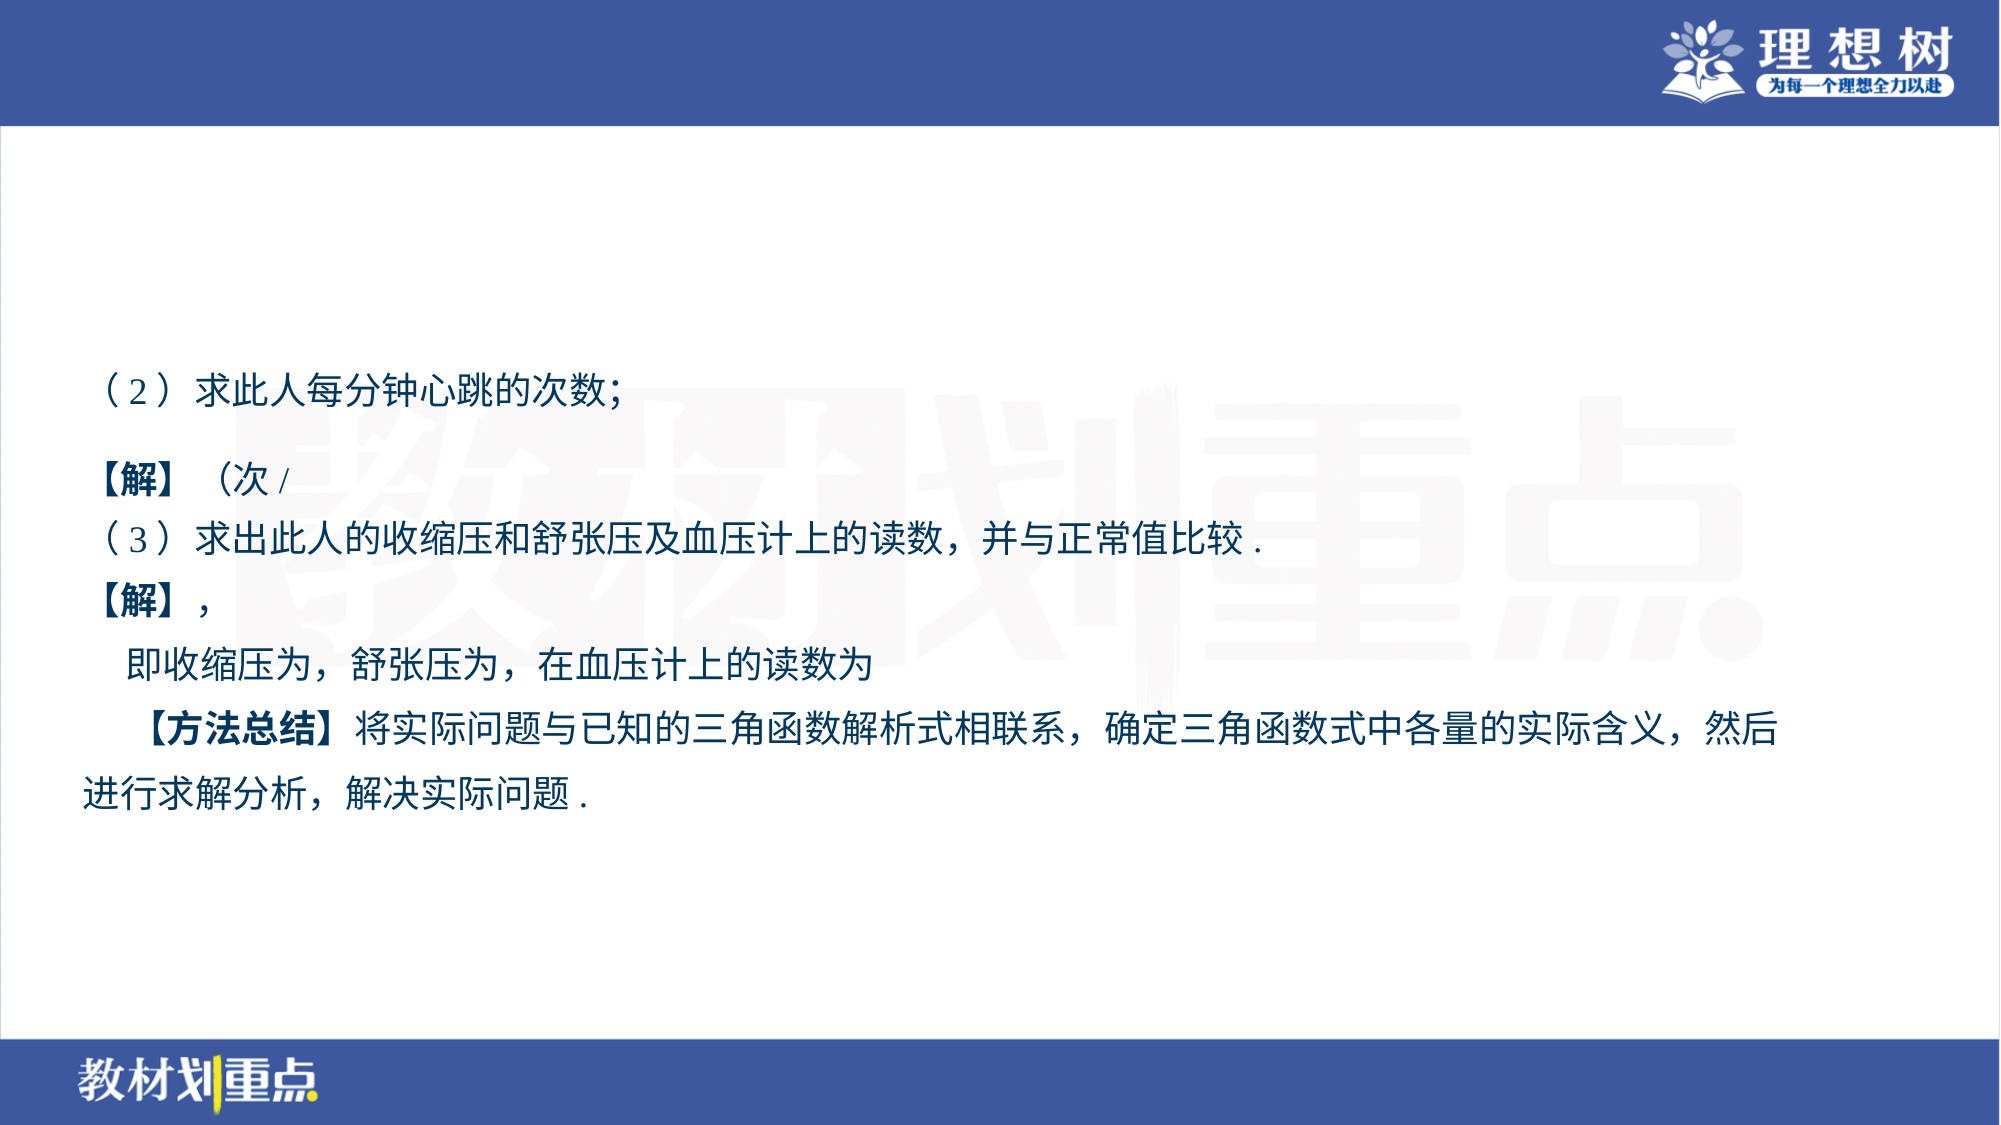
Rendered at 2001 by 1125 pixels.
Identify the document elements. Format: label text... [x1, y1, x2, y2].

text_box 【方法总结】将实际问题与已知的三角函数解析式相联系，确定三角函数式中各量的实际含义，然后 进行求解分析，解决实际问题. [82, 681, 1817, 809]
text_box （3）求出此人的收缩压和舒张压及血压计上的读数，并与正常值比较. [82, 493, 1817, 553]
picture [0, 0, 2000, 1125]
text_box （2）求此人每分钟心跳的次数； [82, 345, 1817, 406]
